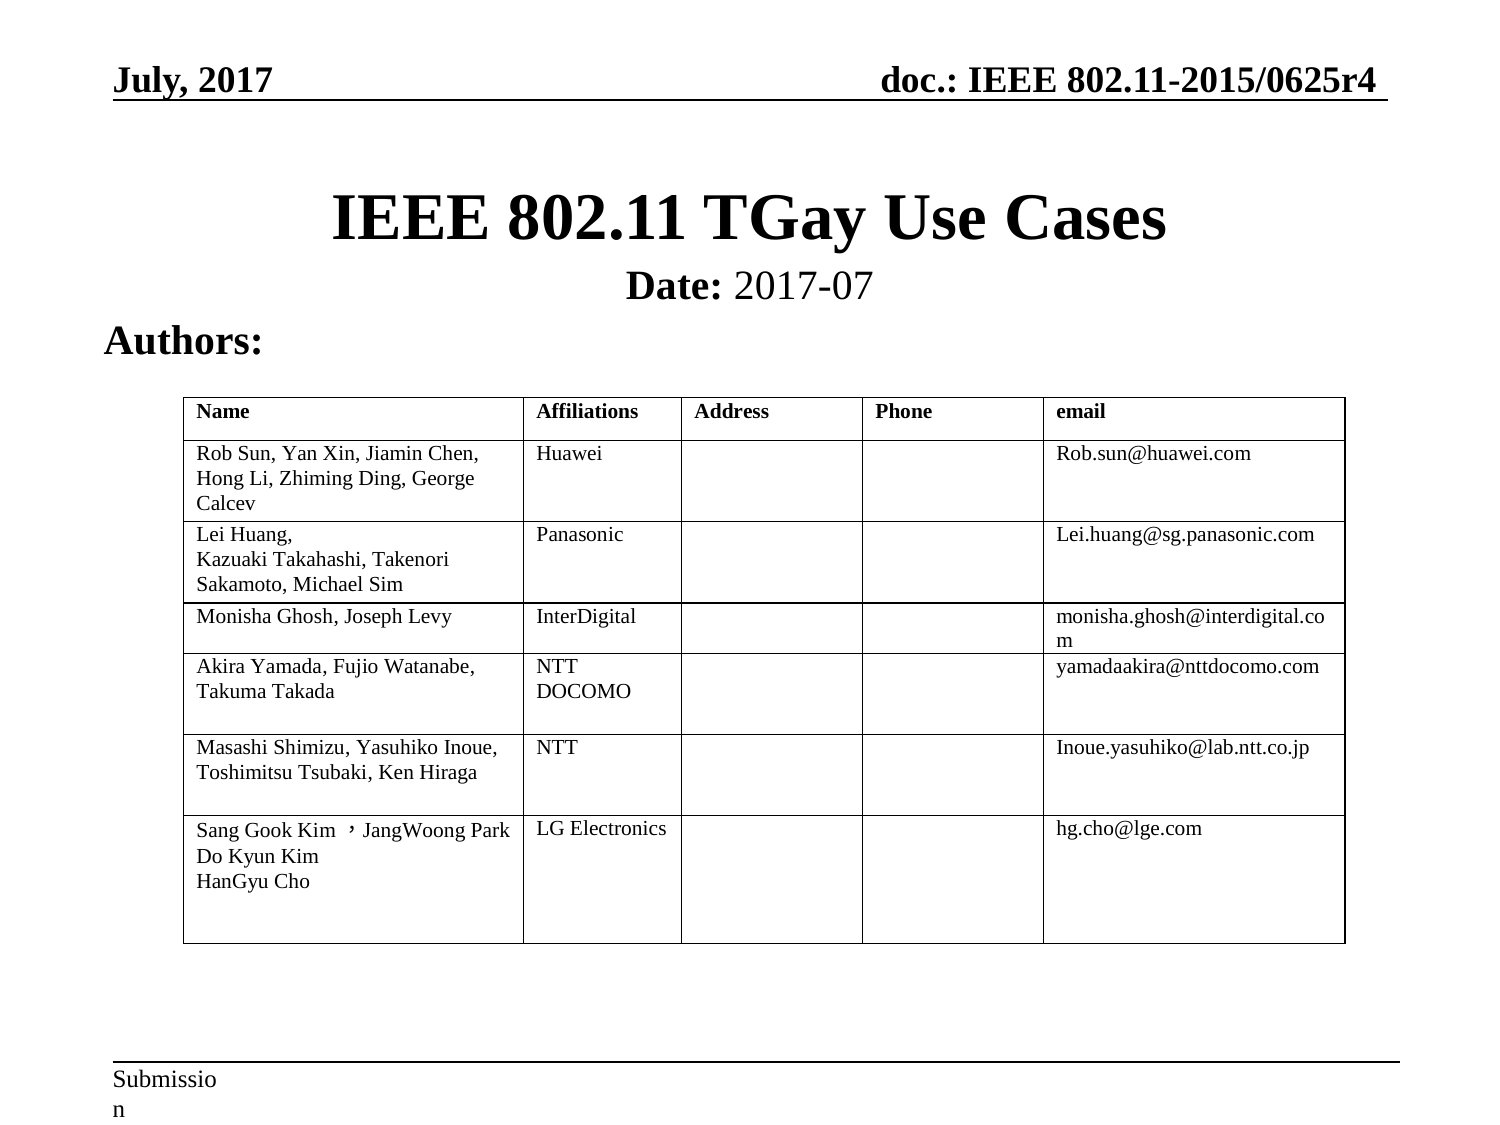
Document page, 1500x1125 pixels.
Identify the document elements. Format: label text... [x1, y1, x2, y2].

text_box Authors: [88, 305, 326, 368]
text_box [165, 396, 1388, 1125]
list Date: 2017-07 [112, 249, 1388, 313]
title IEEE 802.11 TGay Use Cases [112, 125, 1388, 249]
